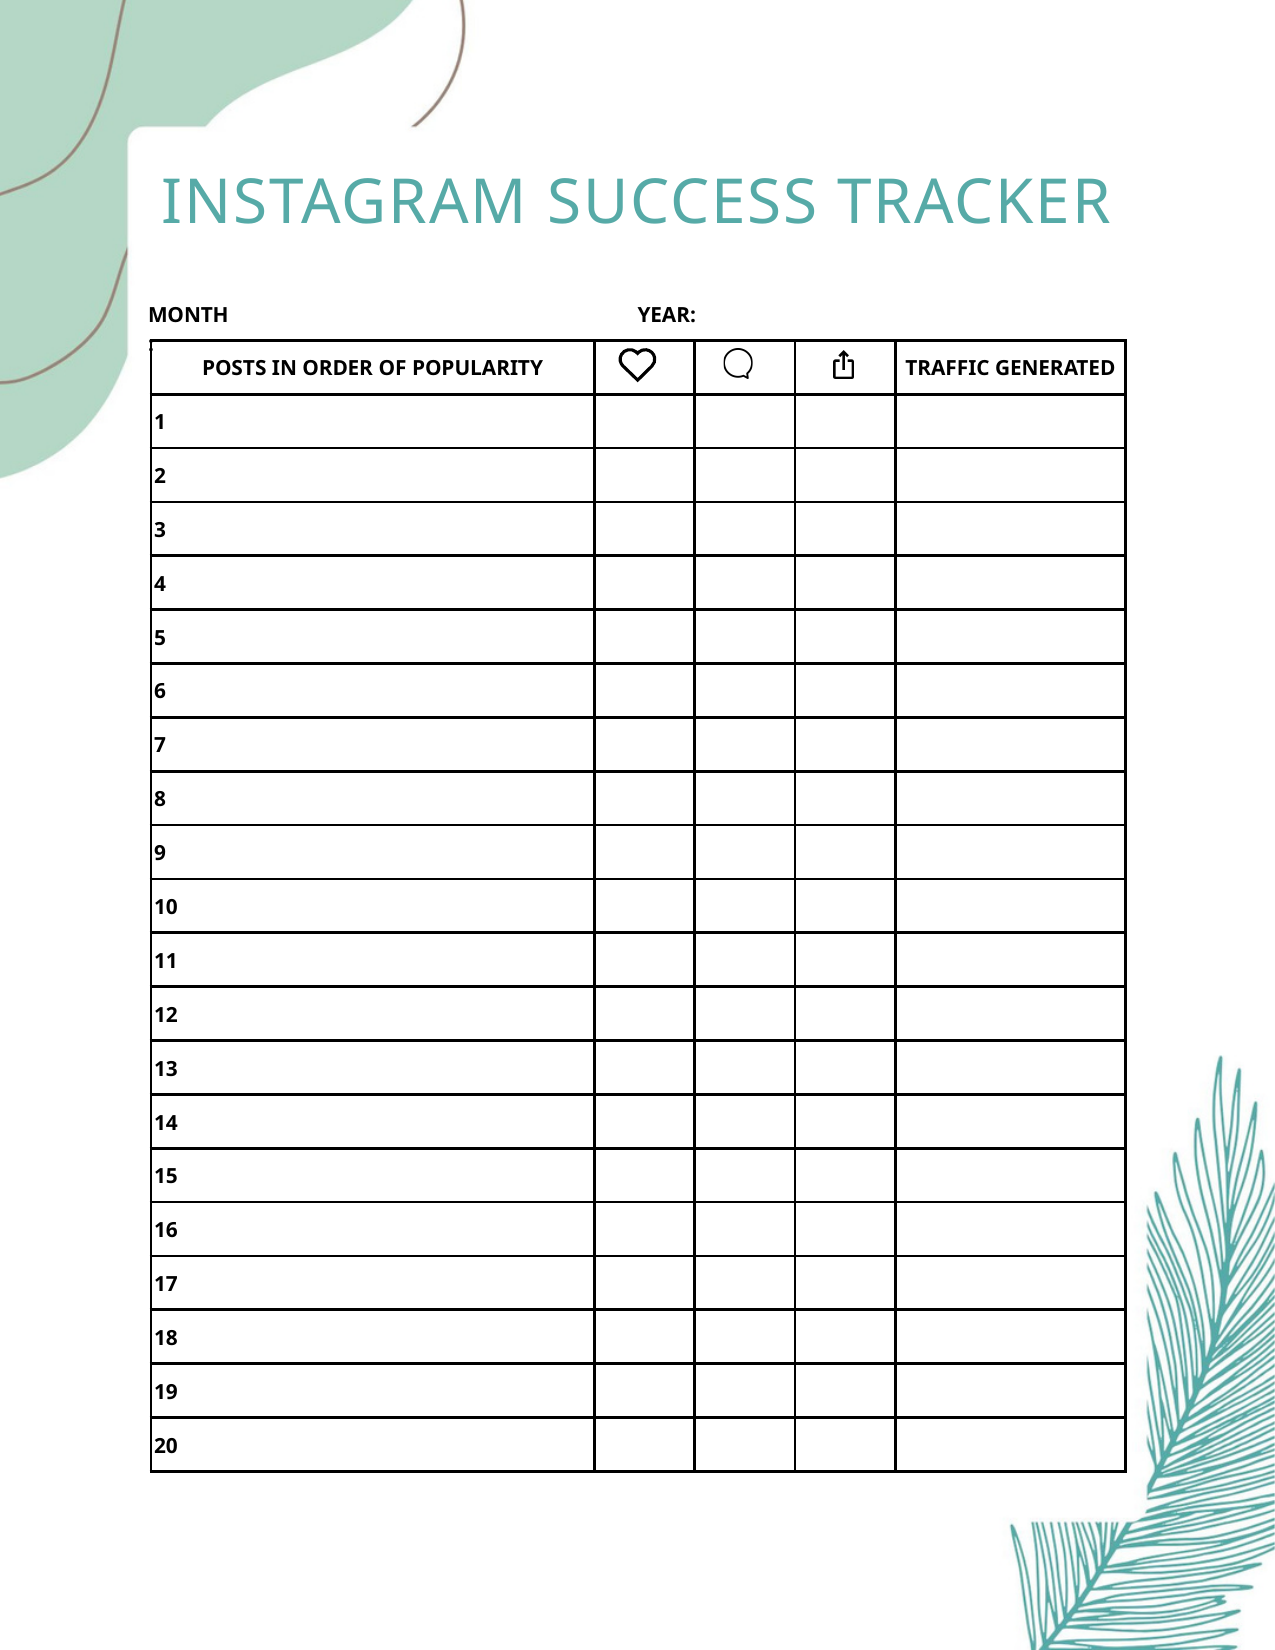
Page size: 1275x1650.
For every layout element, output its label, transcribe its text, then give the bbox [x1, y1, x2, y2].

table_cell [596, 880, 693, 931]
table_cell [696, 449, 794, 501]
table_cell [897, 880, 1124, 931]
table_cell 2 [152, 449, 593, 501]
table_cell [696, 665, 794, 716]
table_header POSTS IN ORDER OF POPULARITY [152, 342, 593, 393]
table_cell 8 [152, 773, 593, 824]
table_cell [796, 1203, 894, 1255]
table_cell [696, 1257, 794, 1308]
table_cell [596, 1311, 693, 1362]
table_cell [696, 1419, 794, 1470]
table_cell [596, 1257, 693, 1308]
table_cell 7 [152, 719, 593, 770]
table_cell [696, 1311, 794, 1362]
table_cell 3 [152, 503, 593, 554]
table_cell [796, 880, 894, 931]
table_cell [796, 1365, 894, 1416]
table_cell [596, 719, 693, 770]
table_cell 1 [152, 396, 593, 447]
table_cell [796, 826, 894, 878]
table_cell [696, 773, 794, 824]
table_cell [796, 1311, 894, 1362]
table_cell [796, 988, 894, 1039]
table_cell 15 [152, 1150, 593, 1201]
table_cell [696, 1365, 794, 1416]
table_cell [696, 719, 794, 770]
table_cell [696, 611, 794, 662]
table_cell [897, 1042, 1124, 1093]
table_cell [897, 449, 1124, 501]
table_cell 11 [152, 934, 593, 985]
table_cell [796, 773, 894, 824]
table_cell [897, 665, 1124, 716]
table_cell 17 [152, 1257, 593, 1308]
table_cell [897, 719, 1124, 770]
table_cell [696, 880, 794, 931]
table_cell 10 [152, 880, 593, 931]
table_cell [897, 988, 1124, 1039]
table_cell 4 [152, 557, 593, 608]
table_cell [796, 1419, 894, 1470]
table_cell [596, 934, 693, 985]
table_cell [696, 1096, 794, 1147]
table_cell [796, 934, 894, 985]
table_cell [796, 1096, 894, 1147]
table_header TRAFFIC GENERATED [897, 342, 1124, 393]
table_cell [796, 449, 894, 501]
table_cell [796, 719, 894, 770]
table_cell [796, 396, 894, 447]
text_box YEAR: [637, 297, 750, 327]
table_cell [796, 557, 894, 608]
table_cell [897, 934, 1124, 985]
table_cell [897, 773, 1124, 824]
table_cell [596, 1096, 693, 1147]
table_cell [796, 1257, 894, 1308]
table_cell 5 [152, 611, 593, 662]
table_header [696, 342, 794, 393]
table_cell [897, 503, 1124, 554]
table_cell 6 [152, 665, 593, 716]
table_cell 12 [152, 988, 593, 1039]
text_box [833, 350, 854, 380]
table_cell [696, 934, 794, 985]
table_cell [596, 1150, 693, 1201]
table_cell [696, 557, 794, 608]
table_cell [897, 1419, 1124, 1470]
table_cell [596, 988, 693, 1039]
table_cell [897, 1096, 1124, 1147]
table_cell 16 [152, 1203, 593, 1255]
table_cell 9 [152, 826, 593, 878]
table_cell [696, 1042, 794, 1093]
table_header [596, 342, 693, 393]
table_cell [696, 396, 794, 447]
table_cell [596, 449, 693, 501]
table_header [796, 342, 894, 393]
table_cell [897, 1150, 1124, 1201]
table_cell [596, 1203, 693, 1255]
table_cell [897, 1257, 1124, 1308]
text_box INSTAGRAM SUCCESS TRACKER [127, 174, 1148, 236]
table_cell 19 [152, 1365, 593, 1416]
table_cell [897, 611, 1124, 662]
table_cell [696, 826, 794, 878]
text_box [0, 0, 1275, 1650]
table_cell [897, 1365, 1124, 1416]
table_cell [696, 1203, 794, 1255]
text_box [723, 348, 753, 380]
table_cell [796, 503, 894, 554]
table_cell [897, 557, 1124, 608]
table_cell [796, 1042, 894, 1093]
table_cell [596, 826, 693, 878]
table_cell [596, 1042, 693, 1093]
table_cell [596, 557, 693, 608]
table_cell [696, 1150, 794, 1201]
text_box MONTH: [148, 297, 233, 356]
table_cell [596, 665, 693, 716]
table_cell [897, 1203, 1124, 1255]
table_cell [696, 503, 794, 554]
table_cell [596, 1365, 693, 1416]
table_cell [796, 1150, 894, 1201]
table_cell 20 [152, 1419, 593, 1470]
table_cell [596, 1419, 693, 1470]
table_cell 18 [152, 1311, 593, 1362]
table_cell [897, 1311, 1124, 1362]
table_cell 14 [152, 1096, 593, 1147]
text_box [619, 349, 656, 381]
table_cell [897, 396, 1124, 447]
table_cell [796, 611, 894, 662]
table_cell 13 [152, 1042, 593, 1093]
table_cell [596, 773, 693, 824]
table_cell [596, 396, 693, 447]
table_cell [796, 665, 894, 716]
table_cell [596, 503, 693, 554]
table_cell [897, 826, 1124, 878]
table_cell [596, 611, 693, 662]
table_cell [696, 988, 794, 1039]
